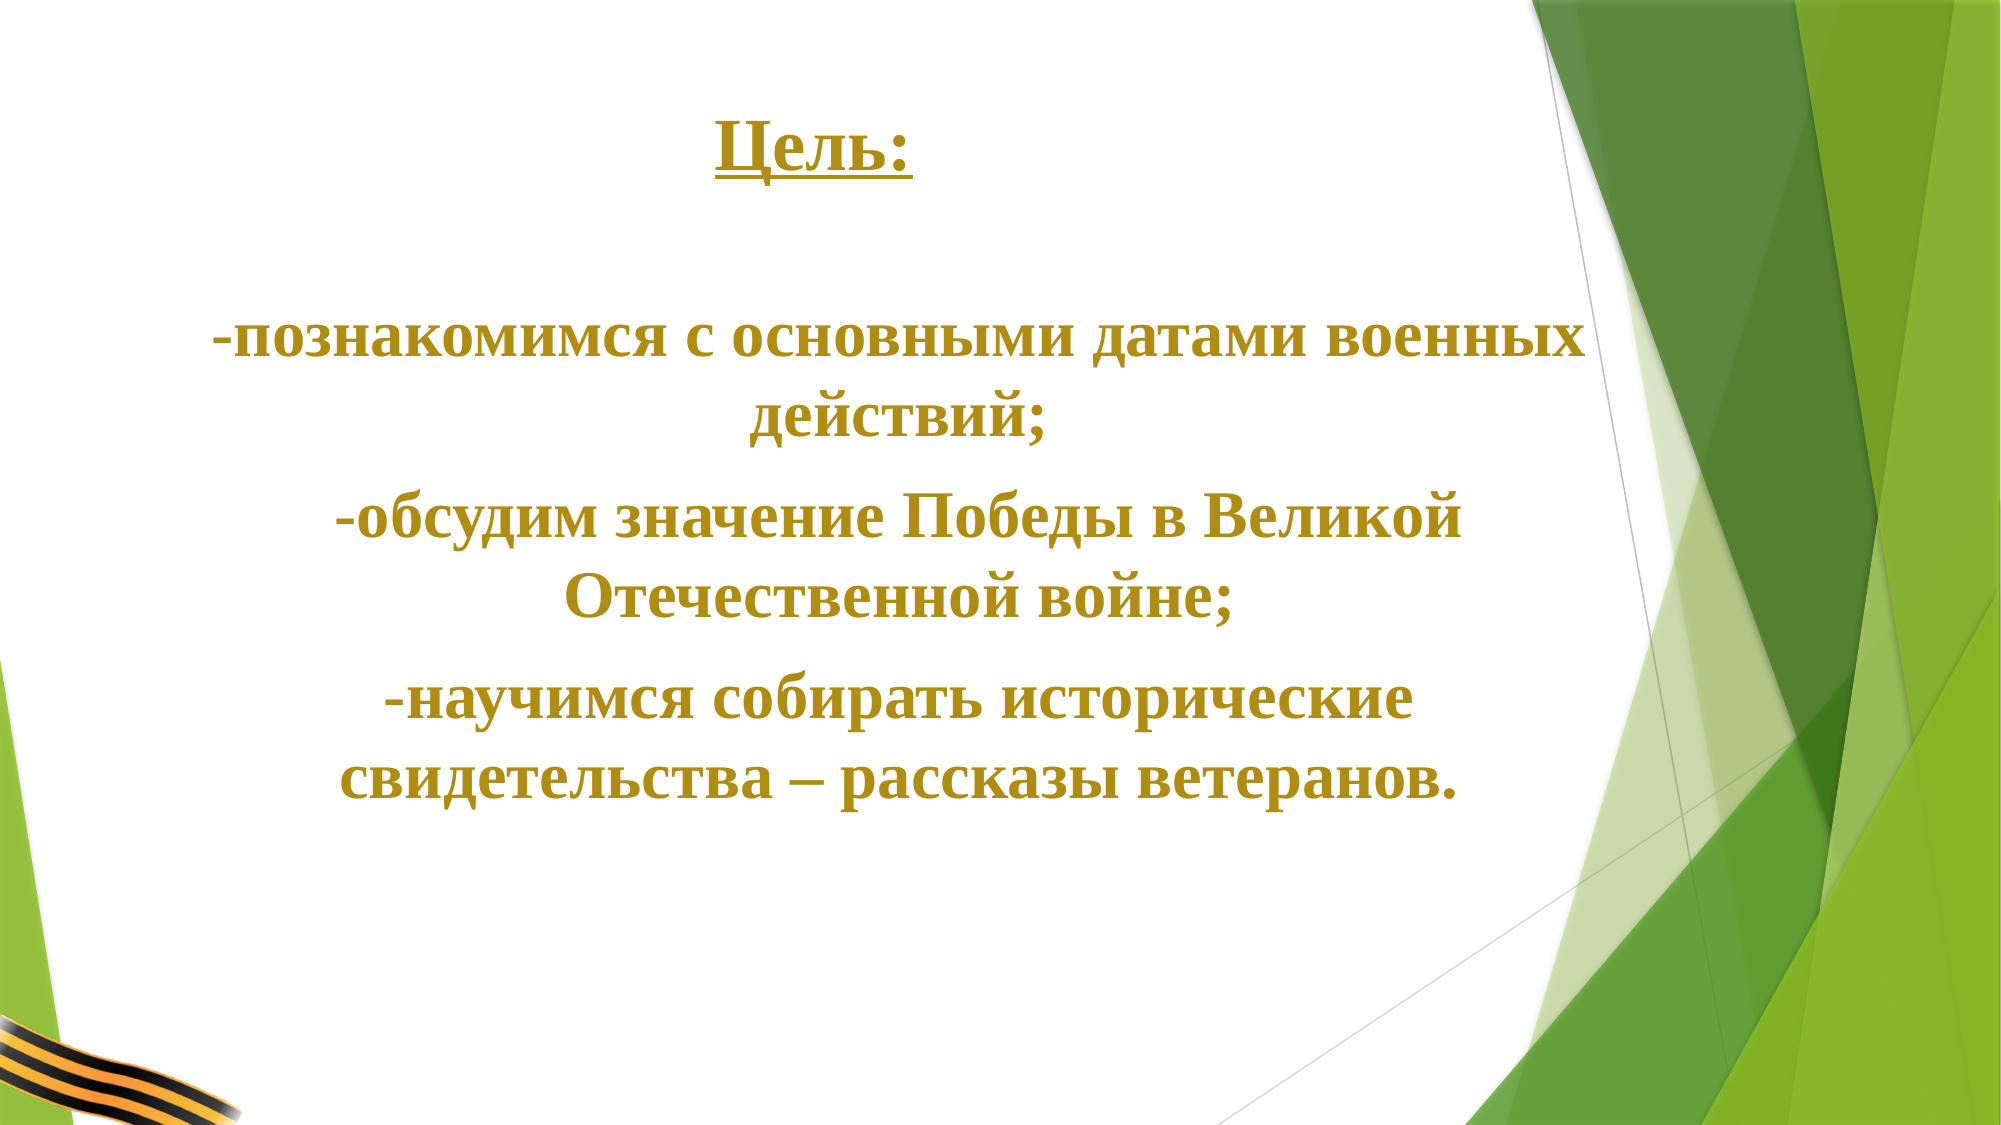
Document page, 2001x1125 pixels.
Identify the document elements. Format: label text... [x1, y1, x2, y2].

picture [0, 976, 253, 1125]
list -познакомимся с основными датами военных действий; -обсудим значение Победы в Великой Отечественной войне; -научимся собирать исторические свидетельства – рассказы ветеранов. [194, 282, 1605, 961]
title Цель: [108, 87, 1519, 305]
